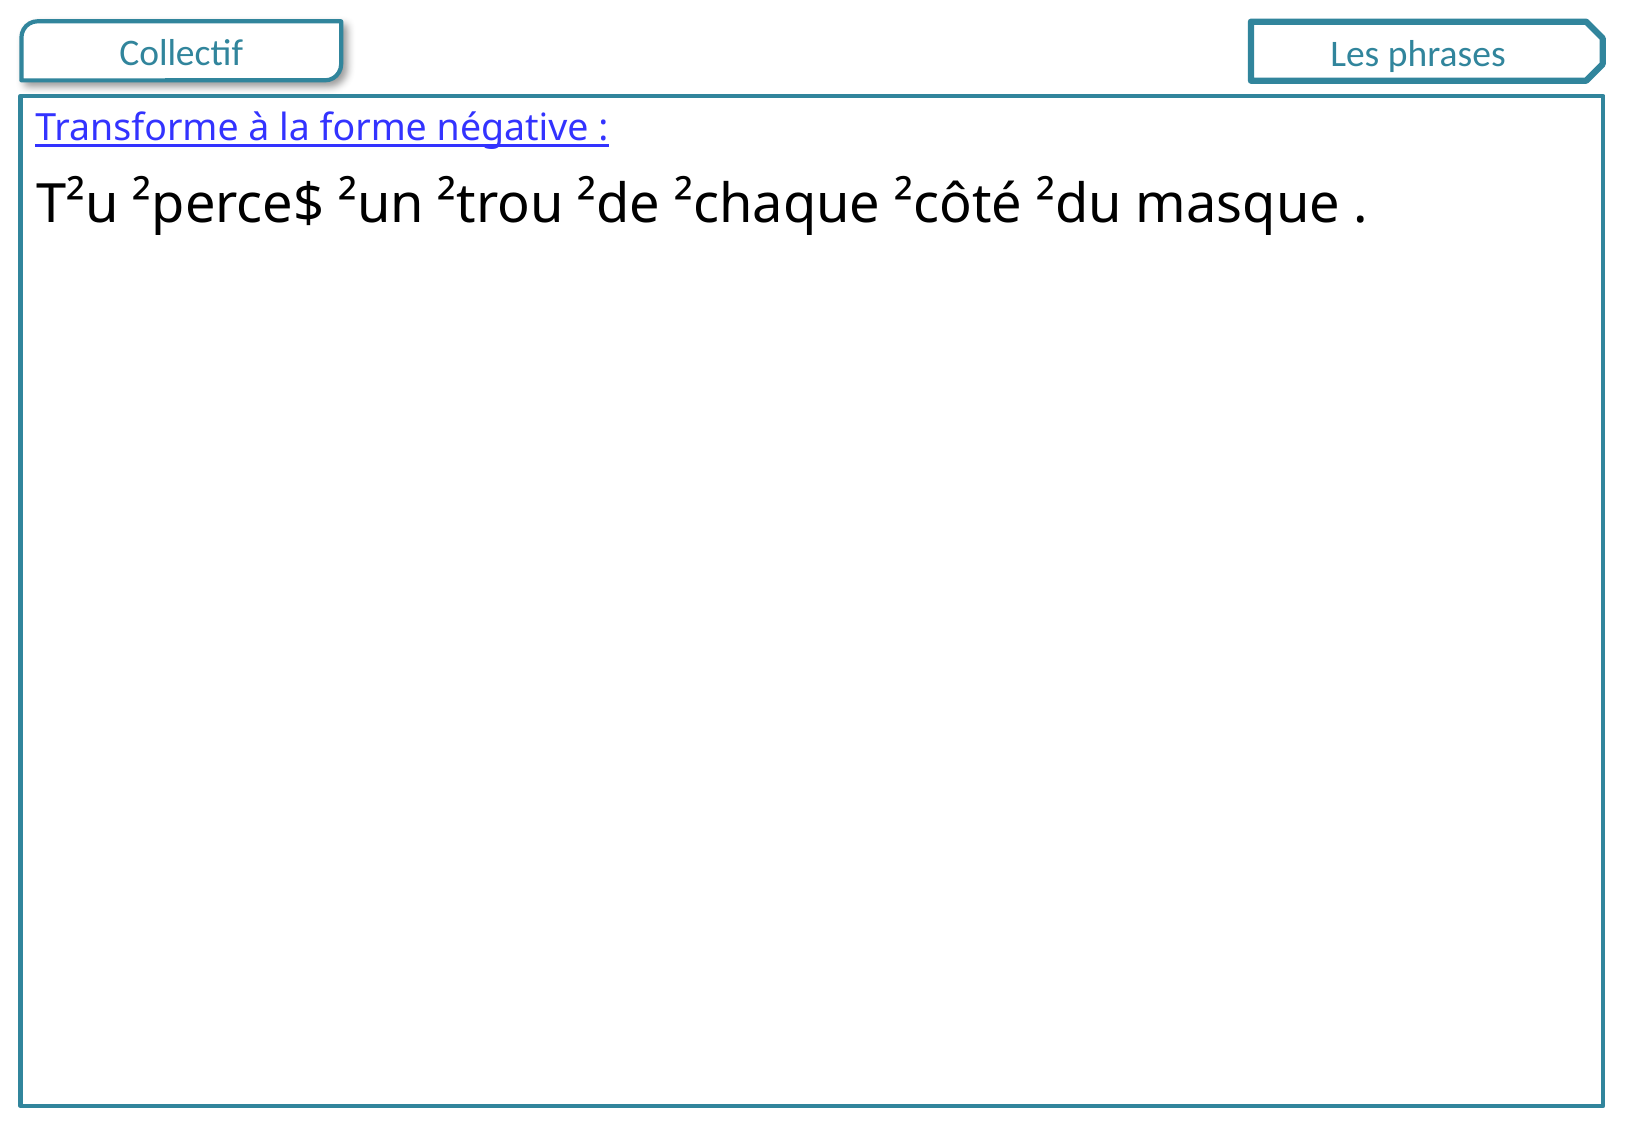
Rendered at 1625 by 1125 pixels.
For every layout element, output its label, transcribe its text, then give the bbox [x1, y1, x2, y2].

list T²u ²perce$ ²un ²trou ²de ²chaque ²côté ²du masque . [21, 160, 1604, 1106]
list Transforme à la forme négative : [18, 94, 1605, 1108]
list Les phrases [1251, 21, 1585, 81]
